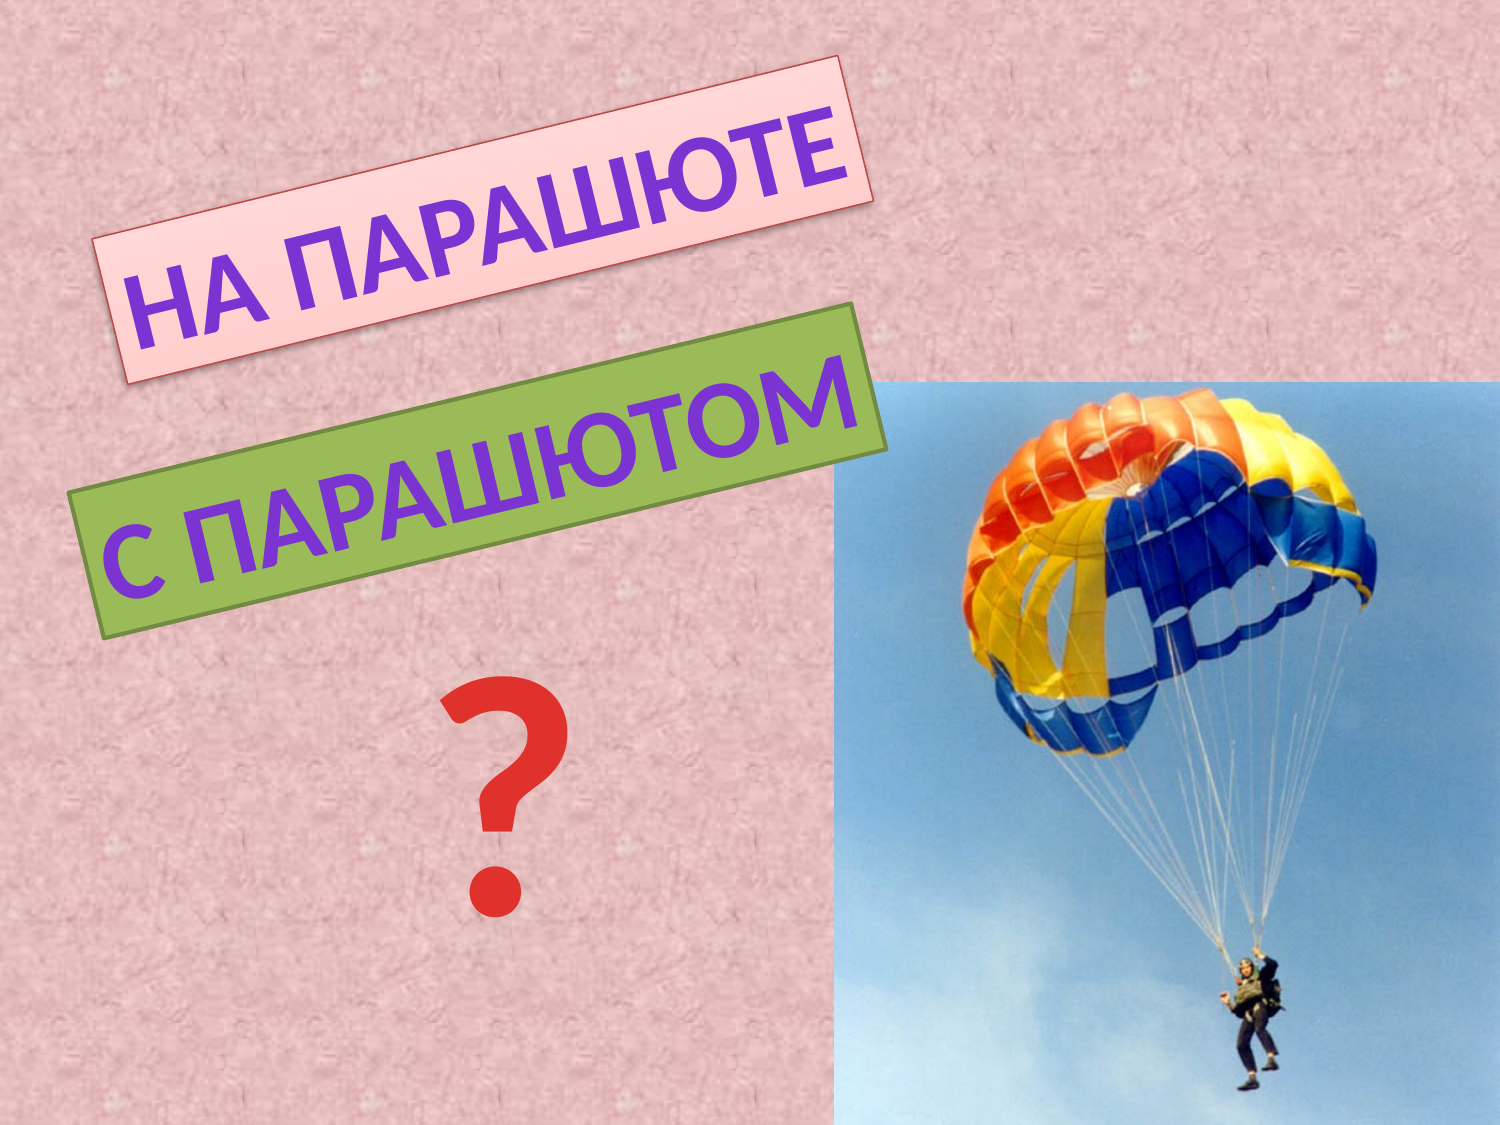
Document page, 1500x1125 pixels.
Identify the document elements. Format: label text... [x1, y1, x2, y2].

text_box НА парашюте [91, 54, 875, 386]
text_box ? [408, 562, 600, 993]
picture [0, 0, 1500, 1125]
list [834, 382, 1500, 1125]
text_box С парашютом [66, 301, 872, 641]
